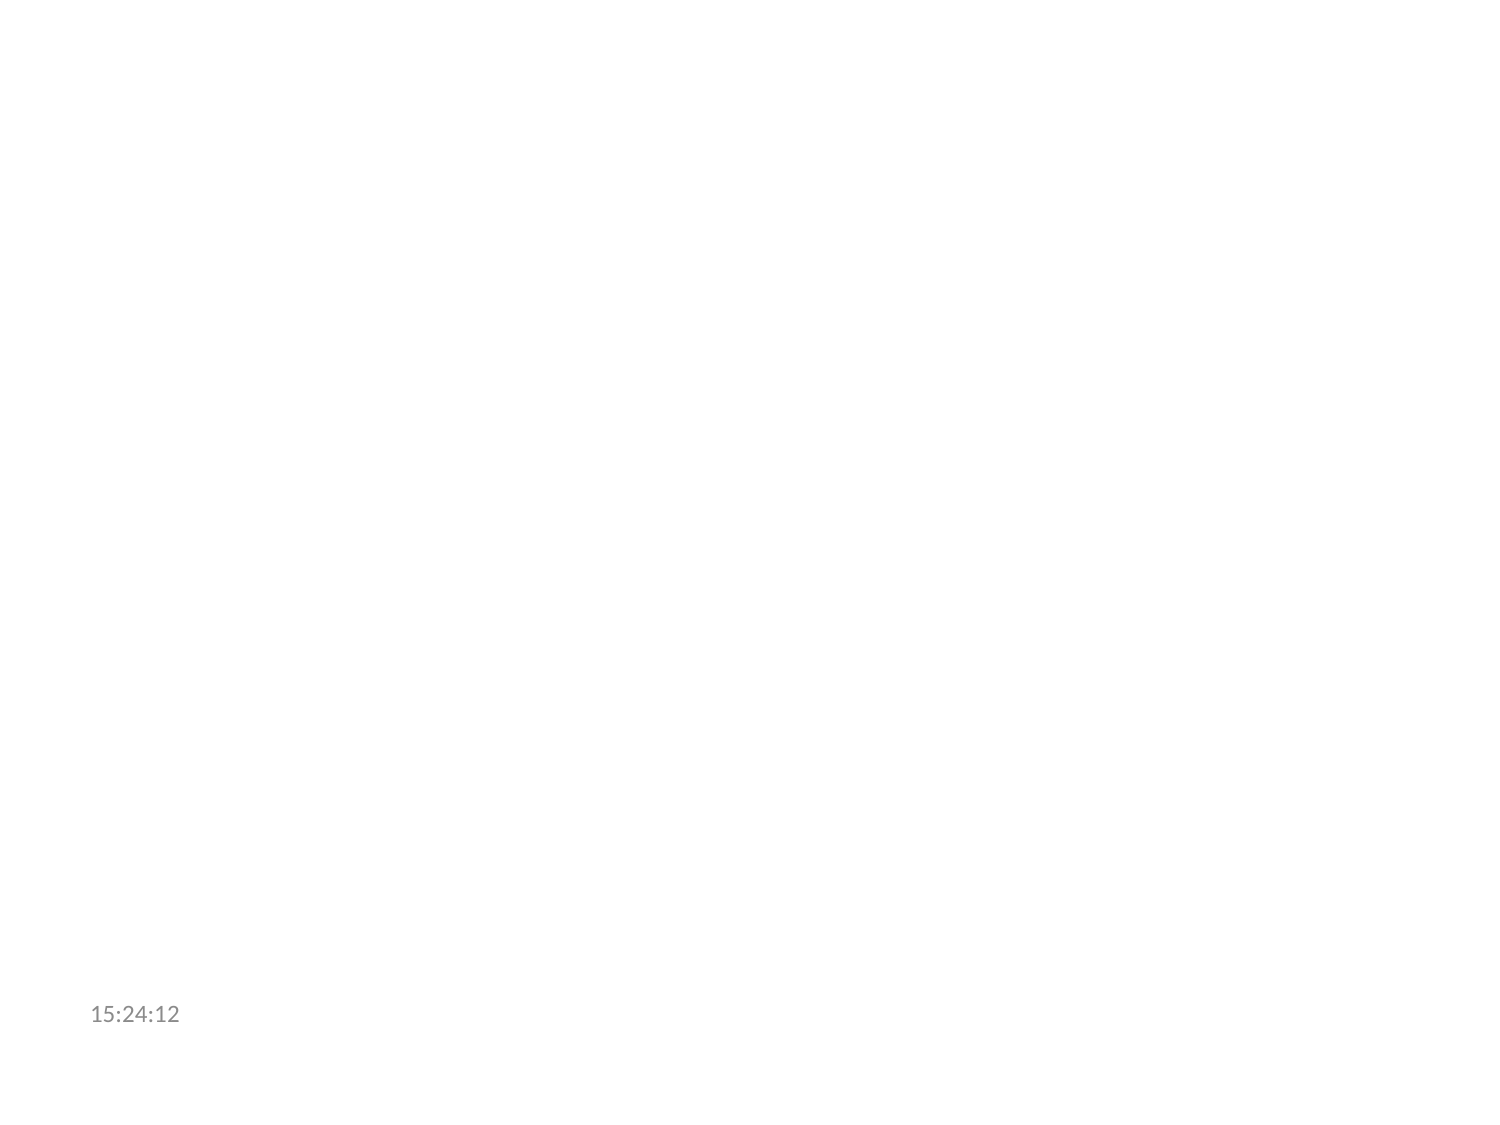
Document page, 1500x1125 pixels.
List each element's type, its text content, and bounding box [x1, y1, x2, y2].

text_box 15:35:09 [75, 982, 425, 1043]
